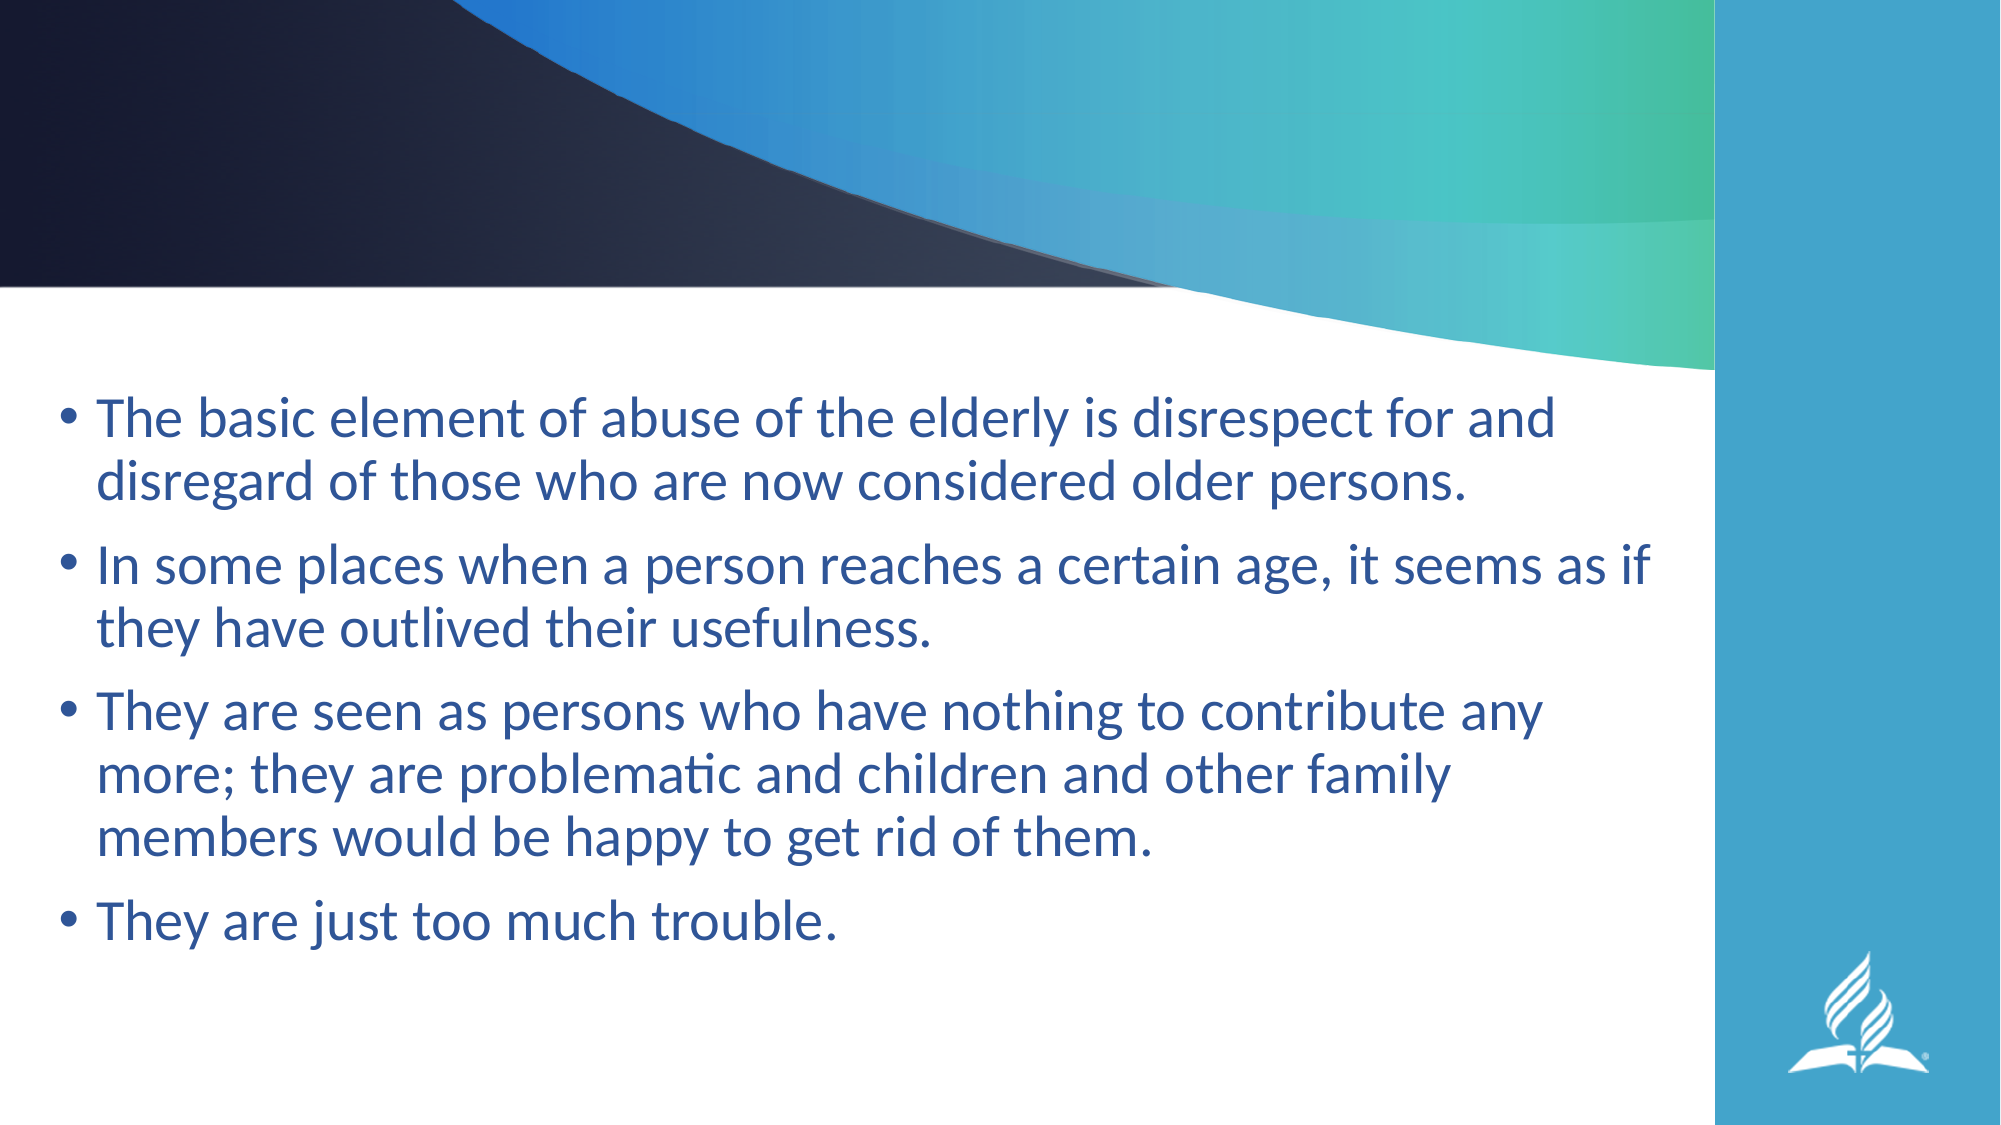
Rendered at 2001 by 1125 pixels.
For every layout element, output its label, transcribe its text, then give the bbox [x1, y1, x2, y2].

picture [0, 0, 2001, 1125]
list The basic element of abuse of the elderly is disrespect for and disregard of those who are now considered older persons. In some places when a person reaches a certain age, it seems as if they have outlived their usefulness. They are seen as persons who have nothing to contribute any more; they are problematic and children and other family members would be happy to get rid of them. They are just too much trouble. [43, 379, 1678, 998]
